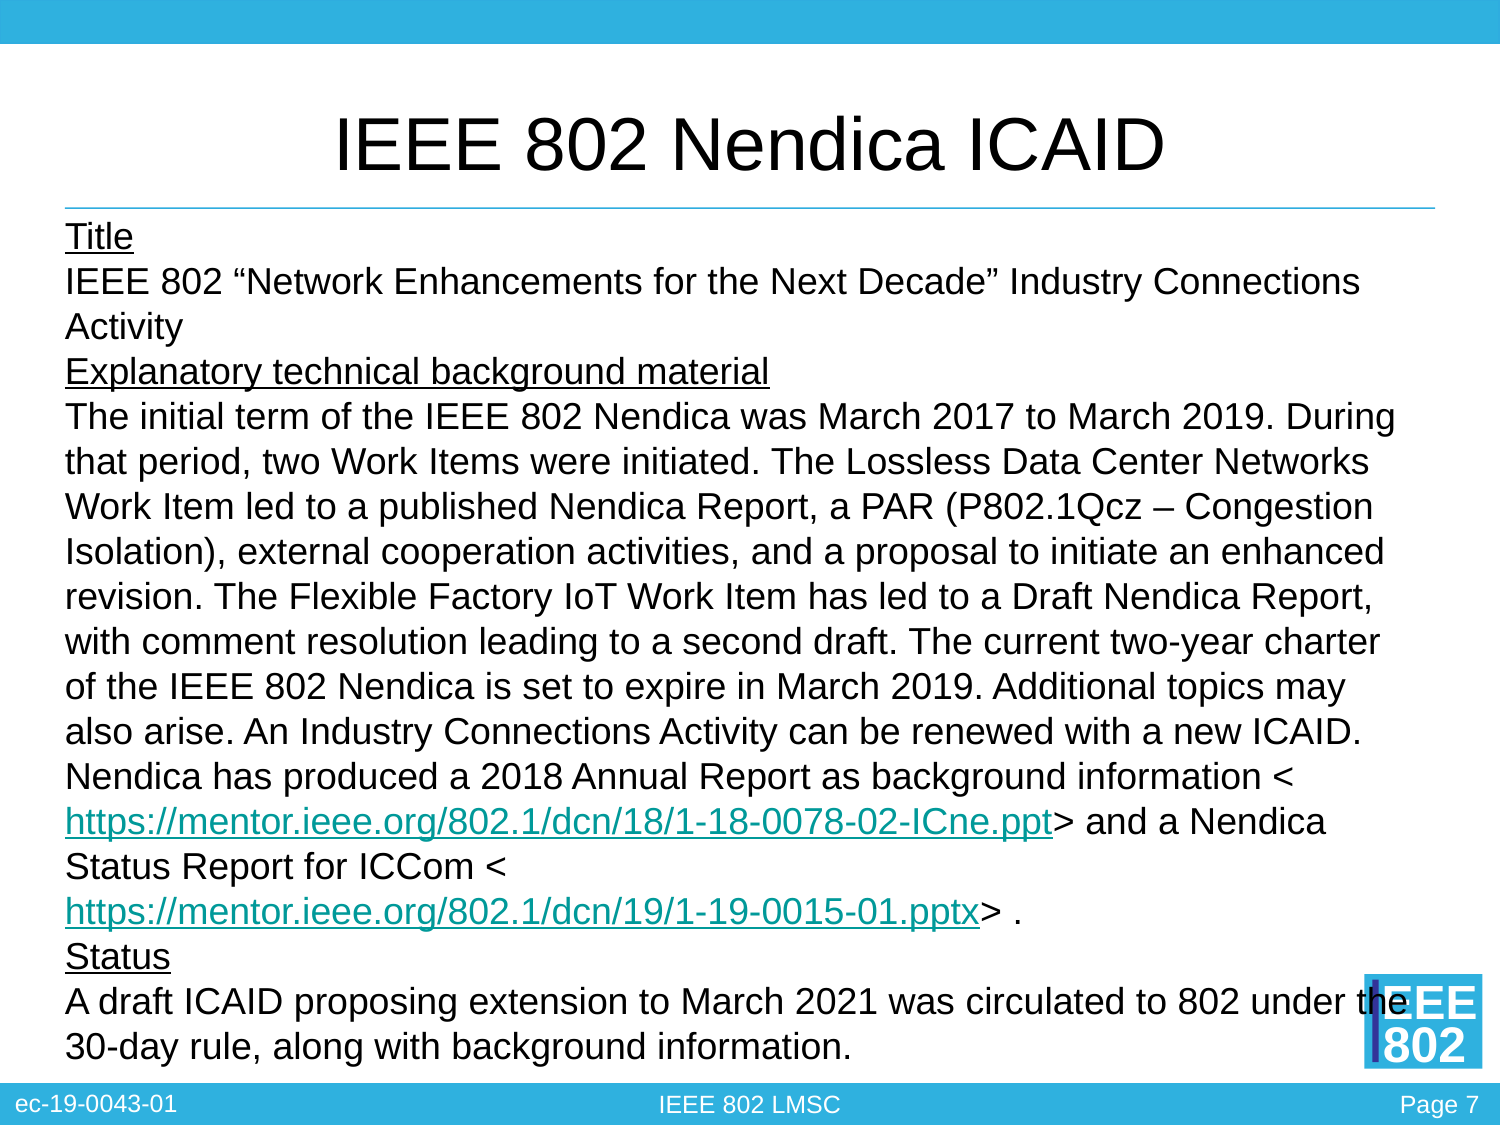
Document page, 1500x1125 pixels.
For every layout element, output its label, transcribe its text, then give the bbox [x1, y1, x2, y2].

title IEEE 802 Nendica ICAID [75, 75, 1425, 204]
text_box Title IEEE 802 “Network Enhancements for the Next Decade” Industry Connections Activity Explanatory technical background material The initial term of the IEEE 802 Nendica was March 2017 to March 2019. During that period, two Work Items were initiated. The Lossless Data Center Networks Work Item led to a published Nendica Report, a PAR (P802.1Qcz – Congestion Isolation), external cooperation activities, and a proposal to initiate an enhanced revision. The Flexible Factory IoT Work Item has led to a Draft Nendica Report, with comment resolution leading to a second draft. The current two-year charter of the IEEE 802 Nendica is set to expire in March 2019. Additional topics may also arise. An Industry Connections Activity can be renewed with a new ICAID. Nendica has produced a 2018 Annual Report as background information <https://mentor.ieee.org/802.1/dcn/18/1-18-0078-02-ICne.ppt> and a Nendica Status Report for ICCom <https://mentor.ieee.org/802.1/dcn/19/1-19-0015-01.pptx> . Status A draft ICAID proposing extension to March 2021 was circulated to 802 under the 30-day rule, along with background information. [50, 204, 1425, 1075]
